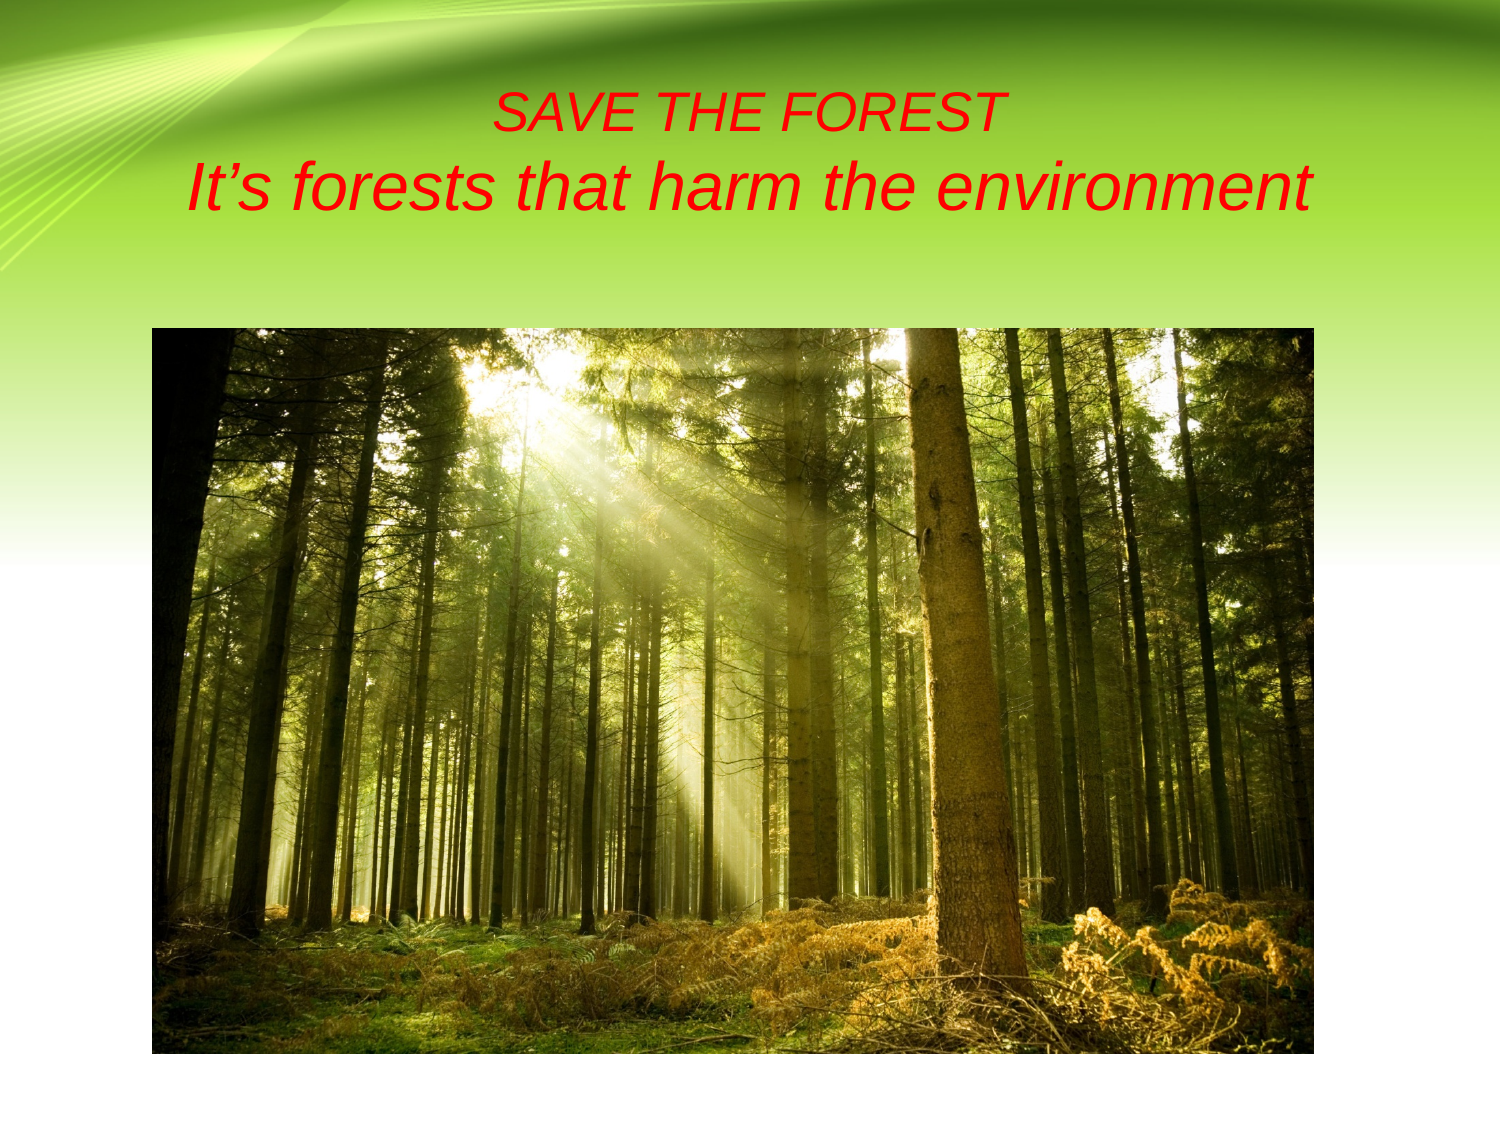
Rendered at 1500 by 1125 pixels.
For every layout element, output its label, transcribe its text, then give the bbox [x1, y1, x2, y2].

picture [0, 233, 1500, 1125]
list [152, 328, 1314, 1054]
title SAVE THE FOREST It’s forests that harm the environment [0, 0, 1500, 233]
